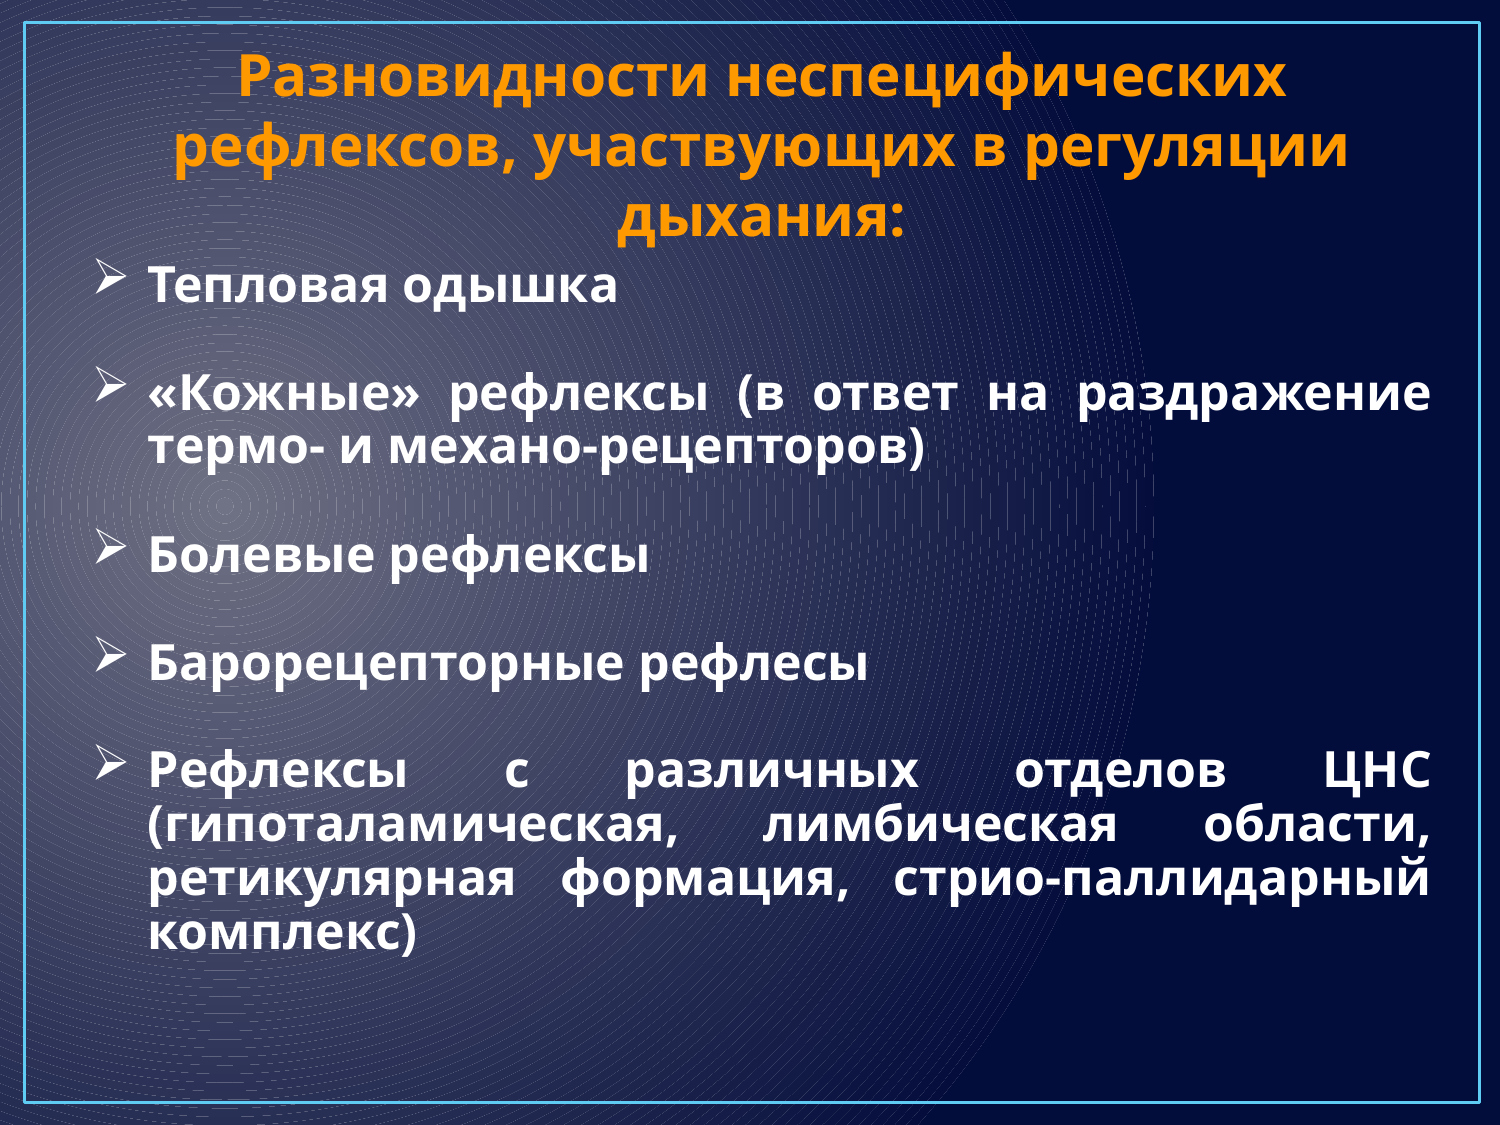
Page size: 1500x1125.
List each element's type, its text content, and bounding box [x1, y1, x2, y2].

text_box Тепловая одышка «Кожные» рефлексы (в ответ на раздражение термо- и механо-рецепторов) Болевые рефлексы Барорецепторные рефлесы Рефлексы с различных отделов ЦНС (гипоталамическая, лимбическая области, ретикулярная формация, стрио-паллидарный комплекс) [76, 191, 1447, 968]
text_box Разновидности неспецифических рефлексов, участвующих в регуляции дыхания: [76, 30, 1447, 191]
